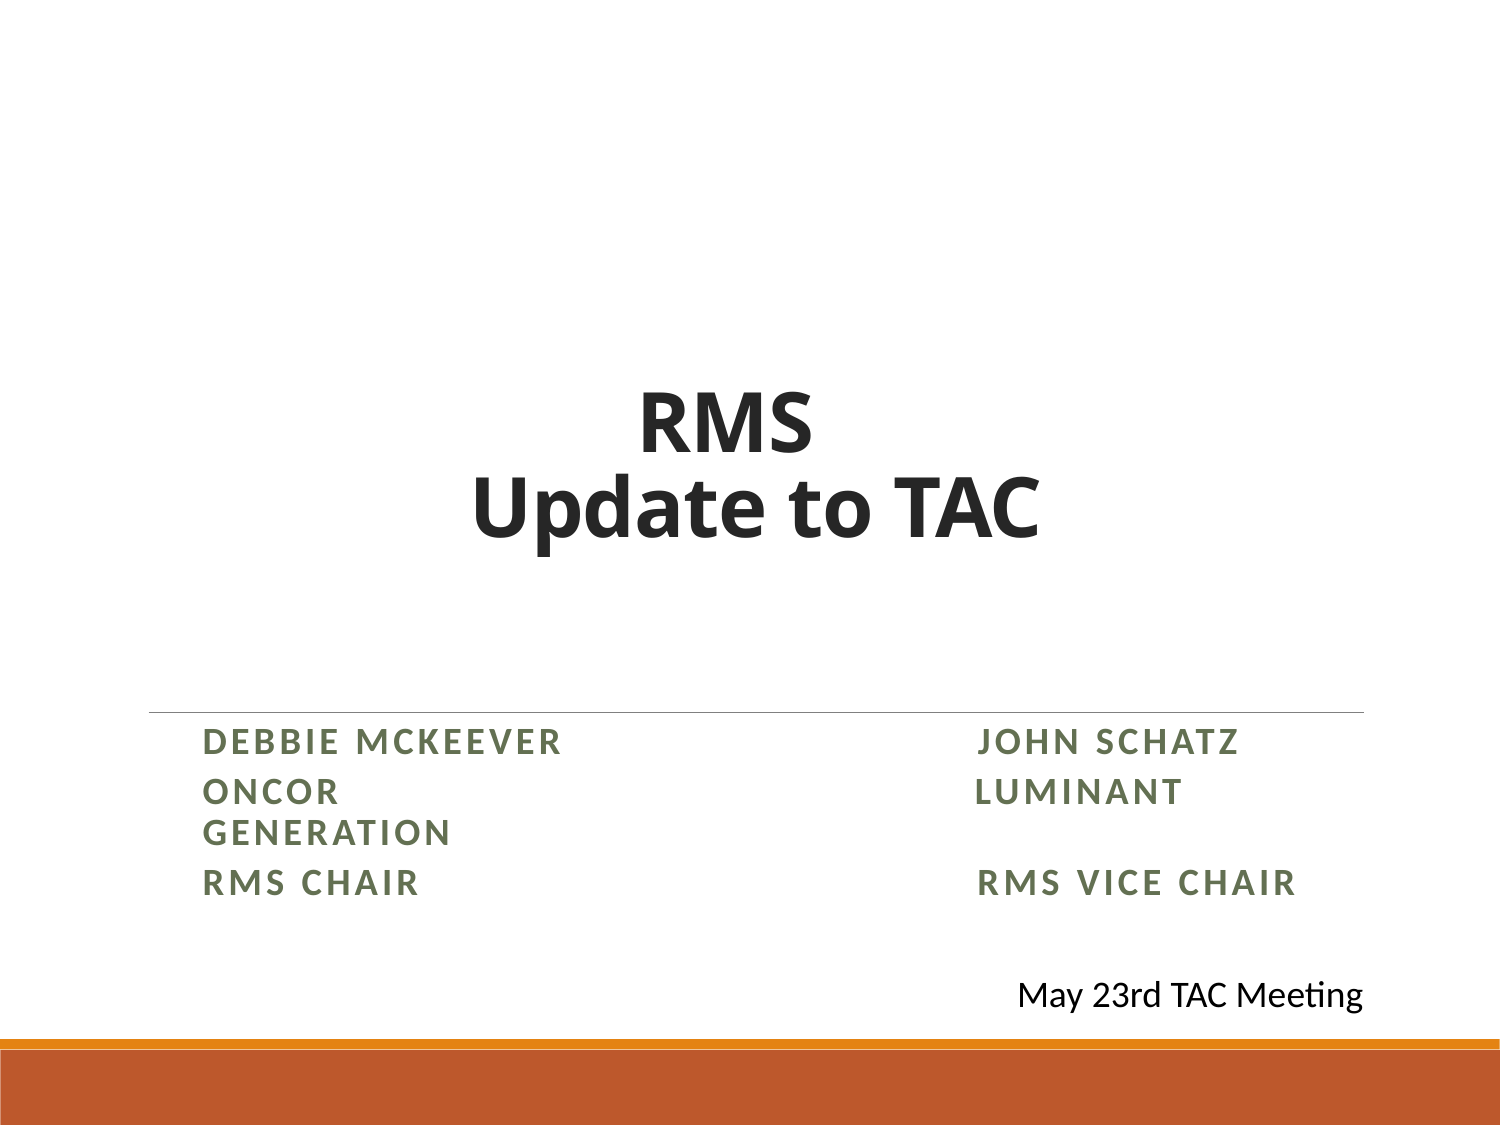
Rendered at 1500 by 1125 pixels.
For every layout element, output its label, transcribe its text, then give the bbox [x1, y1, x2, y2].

title RMS Update to TAC [99, 237, 1413, 563]
text_box May 23rd TAC Meeting [1002, 962, 1387, 1023]
subtitle Debbie mckeever JOHN SCHATZ Oncor Luminant Generation RMS CHAIR RMS VICE CHAIR [187, 687, 1413, 932]
